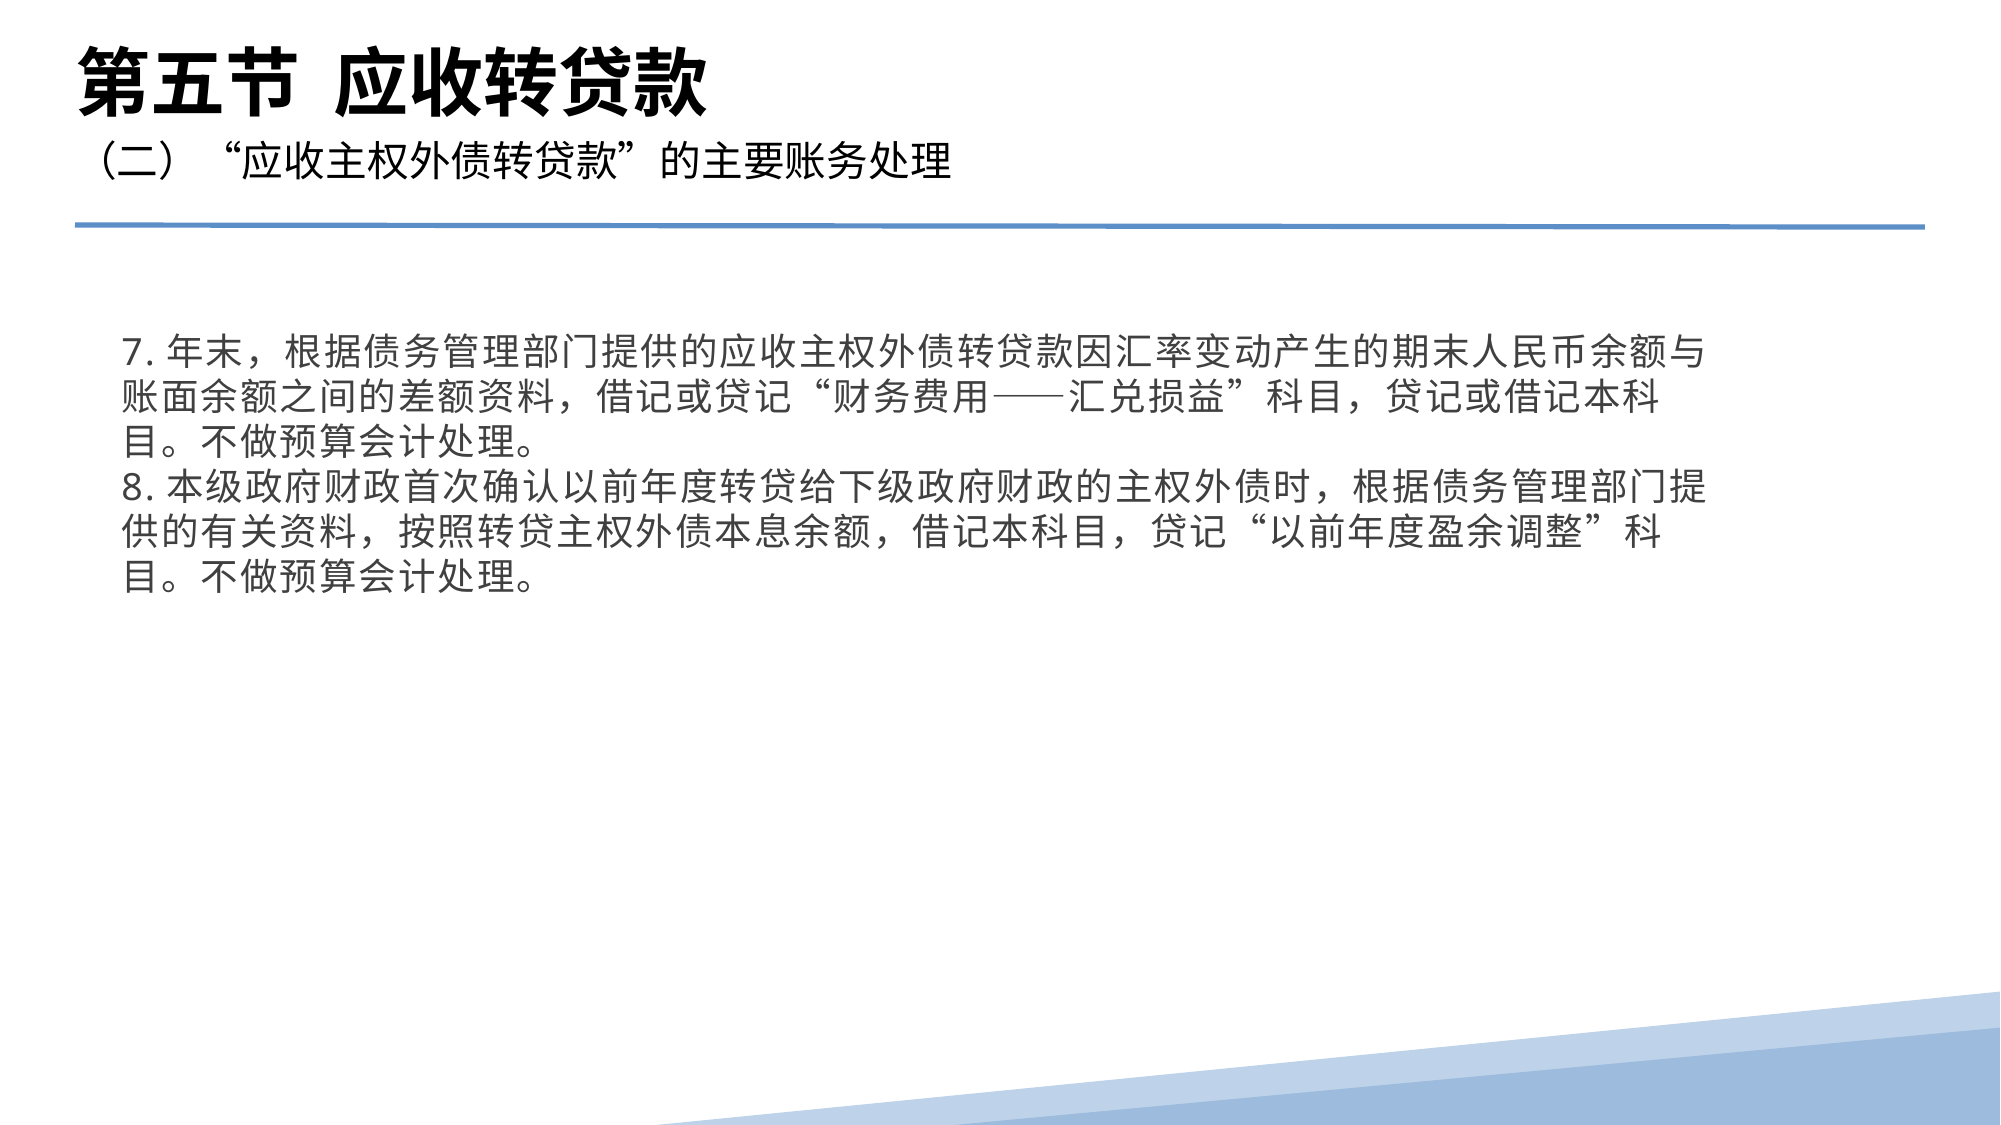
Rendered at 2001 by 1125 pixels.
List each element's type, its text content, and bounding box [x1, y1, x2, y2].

text_box （二）“应收主权外债转贷款”的主要账务处理 [75, 124, 1925, 200]
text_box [74, 224, 1925, 228]
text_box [656, 991, 2000, 1125]
text_box 第五节 应收转贷款 [75, 24, 1925, 124]
text_box 7.年末，根据债务管理部门提供的应收主权外债转贷款因汇率变动产生的期末人民币余额与账面余额之间的差额资料，借记或贷记“财务费用――汇兑损益”科目，贷记或借记本科目。不做预算会计处理。 8.本级政府财政首次确认以前年度转贷给下级政府财政的主权外债时，根据债务管理部门提供的有关资料，按照转贷主权外债本息余额，借记本科目，贷记“以前年度盈余调整”科目。不做预算会计处理。 [111, 246, 1740, 746]
